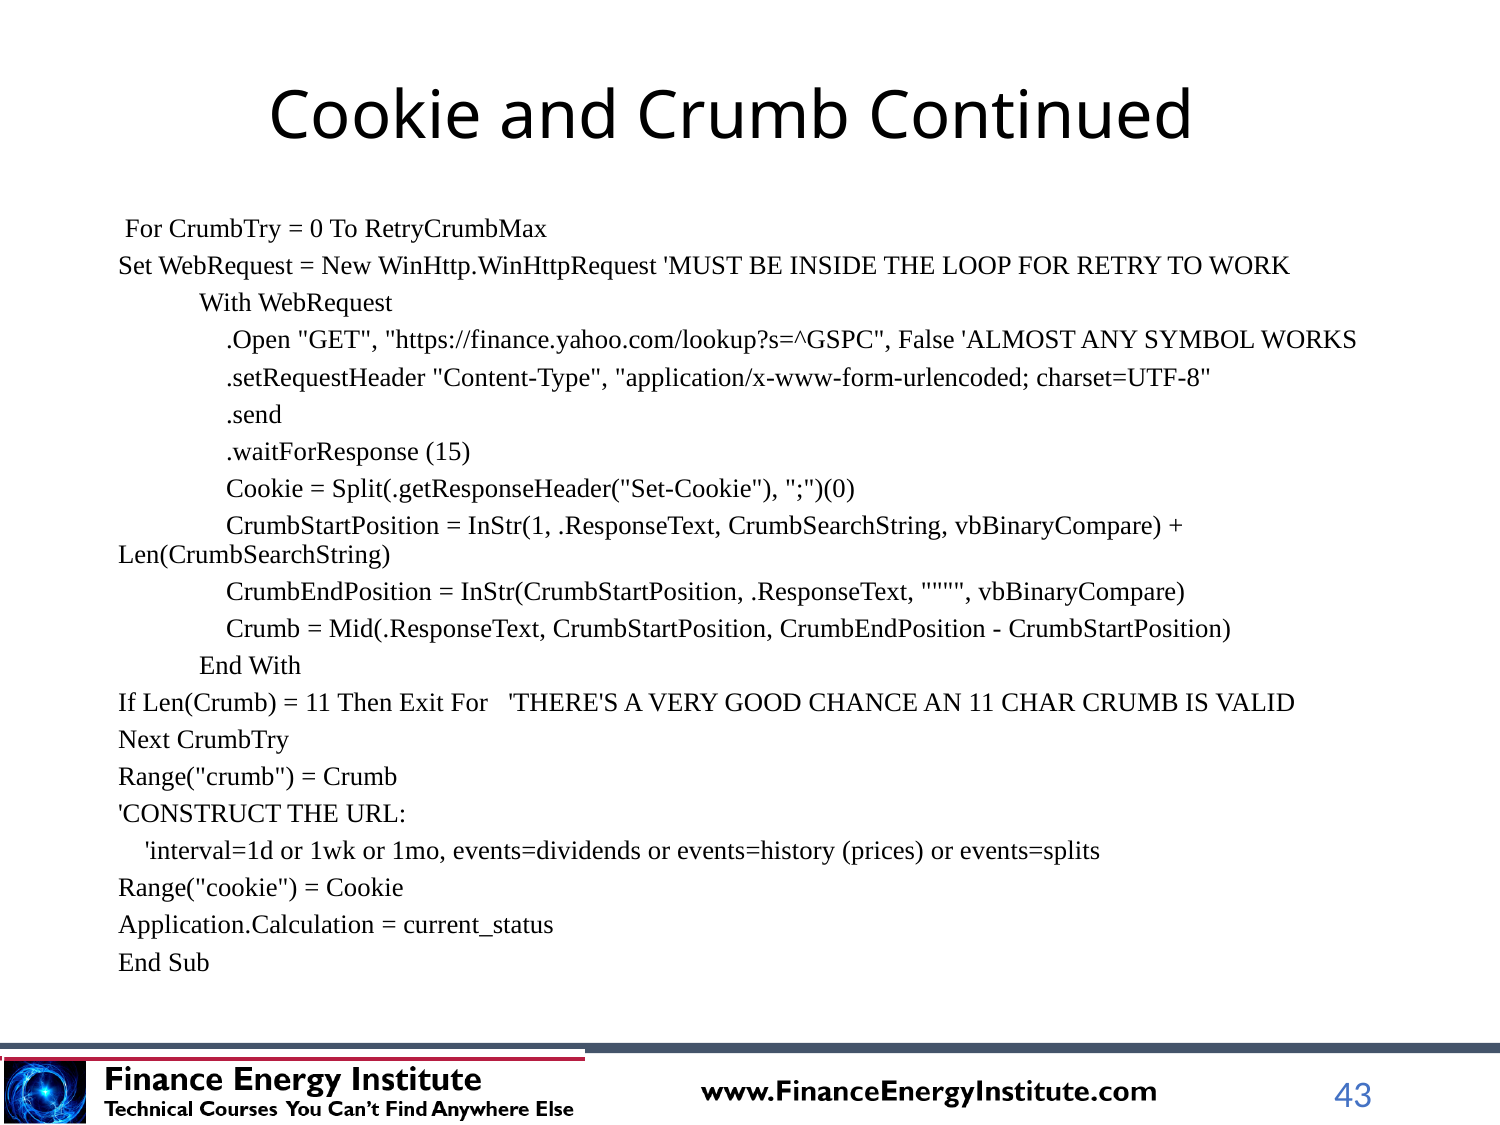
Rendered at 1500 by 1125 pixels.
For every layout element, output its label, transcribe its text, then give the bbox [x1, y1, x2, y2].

title Cookie and Crumb Continued [103, 59, 1361, 174]
picture [0, 1049, 585, 1125]
slide_number 43 [1277, 1062, 1429, 1115]
list For CrumbTry = 0 To RetryCrumbMax Set WebRequest = New WinHttp.WinHttpRequest 'MUST BE INSIDE THE LOOP FOR RETRY TO WORK With WebRequest .Open "GET", "https://finance.yahoo.com/lookup?s=^GSPC", False 'ALMOST ANY SYMBOL WORKS .setRequestHeader "Content-Type", "application/x-www-form-urlencoded; charset=UTF-8" .send .waitForResponse (15) Cookie = Split(.getResponseHeader("Set-Cookie"), ";")(0) CrumbStartPosition = InStr(1, .ResponseText, CrumbSearchString, vbBinaryCompare) + Len(CrumbSearchString) CrumbEndPosition = InStr(CrumbStartPosition, .ResponseText, """", vbBinaryCompare) Crumb = Mid(.ResponseText, CrumbStartPosition, CrumbEndPosition - CrumbStartPosition) End With If Len(Crumb) = 11 Then Exit For 'THERE'S A VERY GOOD CHANCE AN 11 CHAR CRUMB IS VALID Next CrumbTry Range("crumb") = Crumb 'CONSTRUCT THE URL: 'interval=1d or 1wk or 1mo, events=dividends or events=history (prices) or events=splits Range("cookie") = Cookie Application.Calculation = current_status End Sub [103, 207, 1400, 1014]
picture [696, 1074, 1166, 1112]
